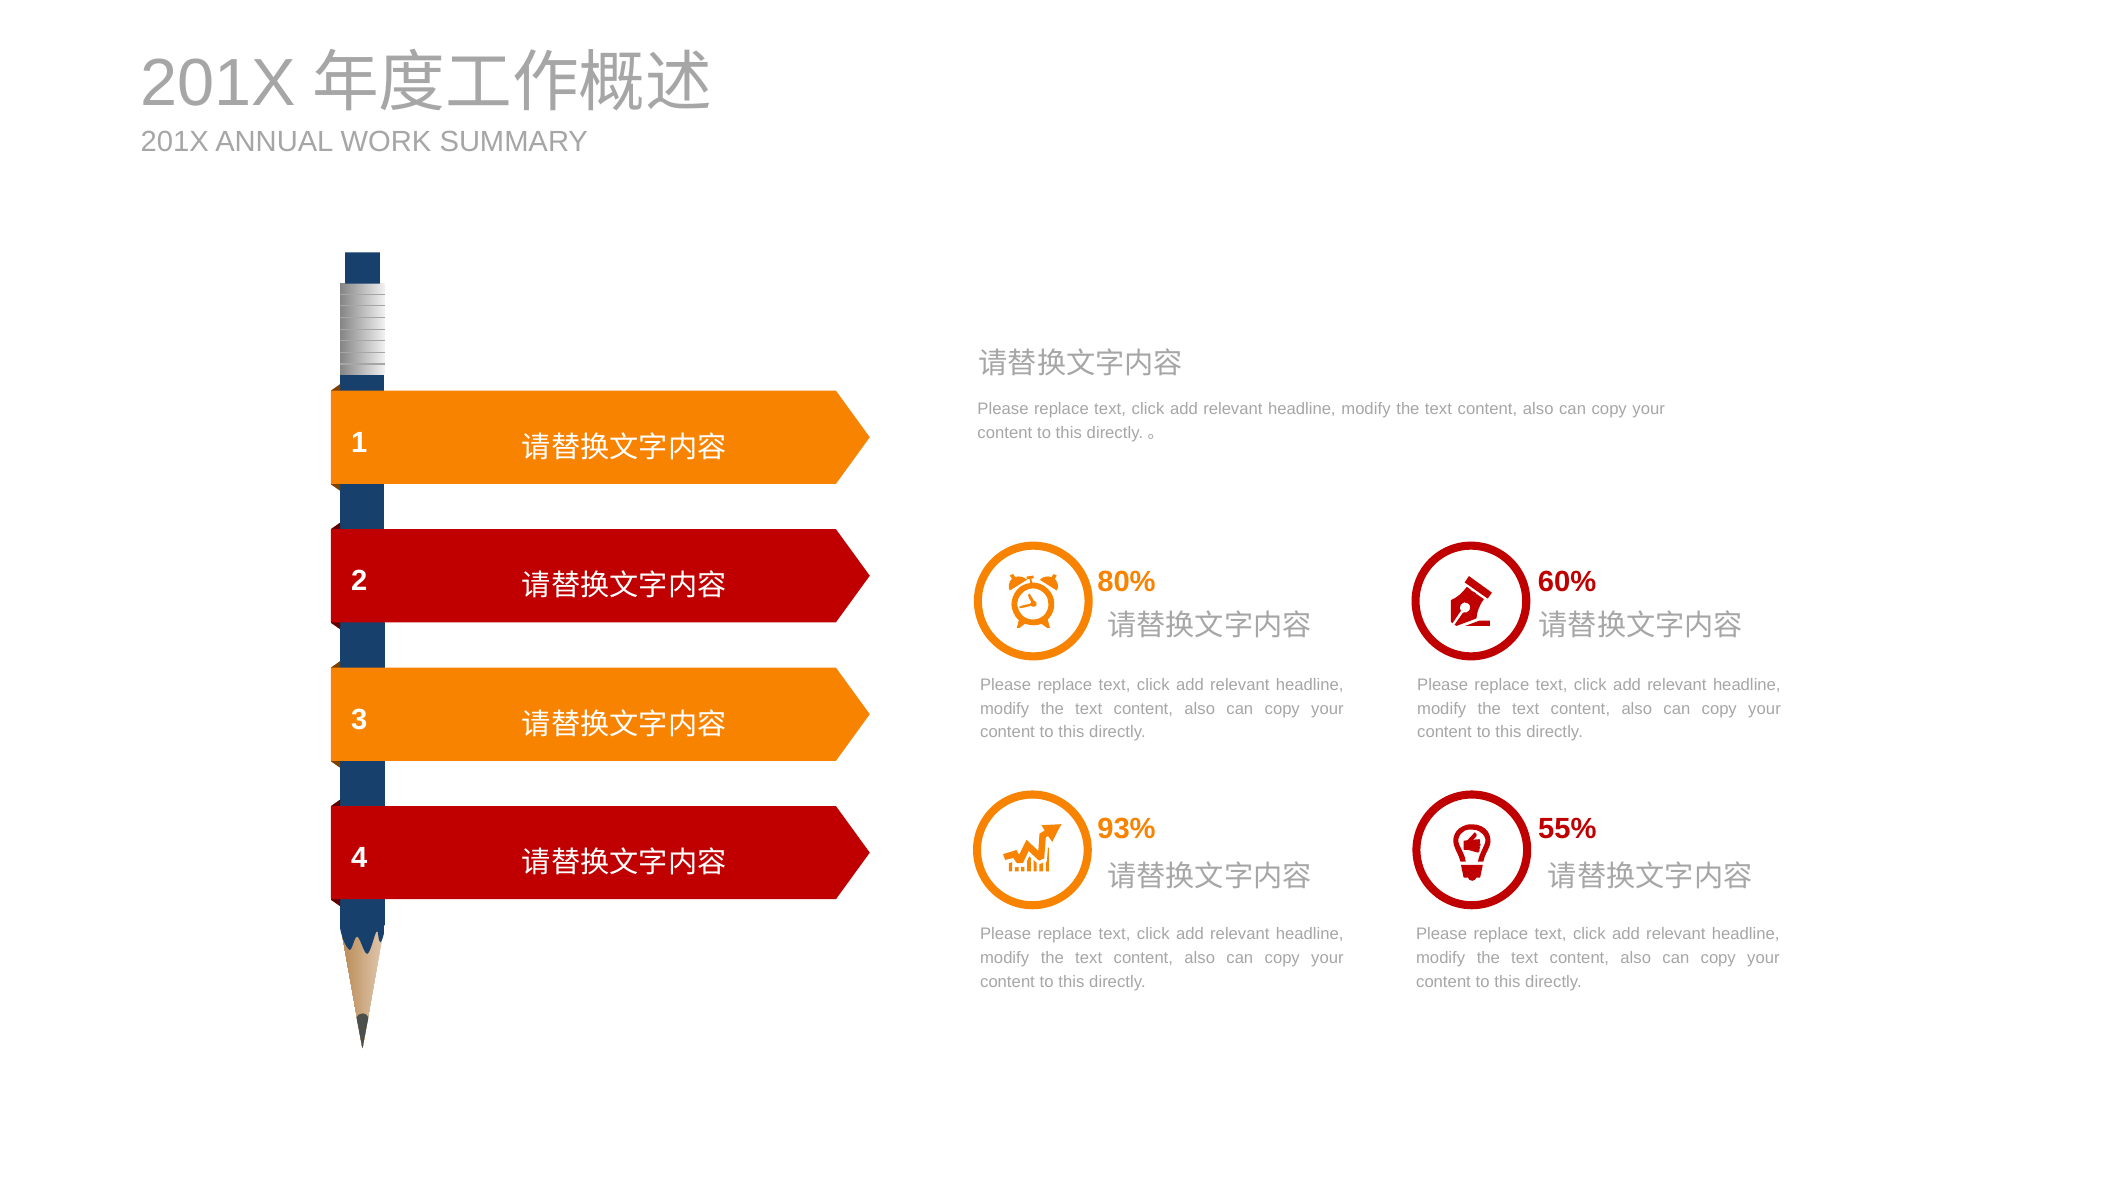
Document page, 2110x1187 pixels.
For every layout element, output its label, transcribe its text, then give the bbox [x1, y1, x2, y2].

text_box [1008, 862, 1013, 872]
text_box [1003, 824, 1062, 864]
text_box Please replace text, click add relevant headline, modify the text content, also can copy your content to this directly. [1401, 912, 1795, 999]
text_box [1453, 824, 1491, 862]
text_box 请替换文字内容 [1092, 842, 1328, 900]
text_box 80% [1082, 547, 1171, 605]
text_box Please replace text, click add relevant headline, modify the text content, also can copy your content to this directly. [1402, 662, 1796, 749]
text_box [1008, 573, 1055, 628]
text_box [1039, 573, 1058, 591]
text_box [972, 540, 1092, 662]
text_box 60% [1523, 547, 1612, 605]
text_box [1039, 862, 1044, 872]
text_box [1460, 864, 1483, 881]
text_box 请替换文字内容 [963, 330, 1199, 386]
text_box 93% [1082, 795, 1171, 853]
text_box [330, 252, 870, 1049]
text_box 201X年度工作概述 [140, 38, 789, 119]
text_box 请替换文字内容 [1533, 842, 1768, 900]
text_box 201X ANNUAL WORK SUMMARY [140, 122, 602, 158]
text_box Please replace text, click add relevant headline, modify the text content, also can copy your content to this directly. [965, 912, 1359, 999]
text_box 55% [1523, 795, 1612, 853]
text_box [1411, 789, 1533, 911]
text_box [1410, 540, 1523, 662]
text_box [1033, 860, 1037, 872]
text_box [1027, 856, 1031, 872]
text_box [1045, 847, 1049, 872]
text_box [1450, 576, 1492, 626]
text_box 请替换文字内容 [1523, 592, 1759, 649]
text_box Please replace text, click add relevant headline, modify the text content, also can copy your content to this directly. [965, 662, 1359, 749]
text_box Please replace text, click add relevant headline, modify the text content, also can copy your content to this directly.。 [962, 386, 1681, 449]
text_box [971, 789, 1092, 911]
text_box 请替换文字内容 [1092, 592, 1328, 649]
